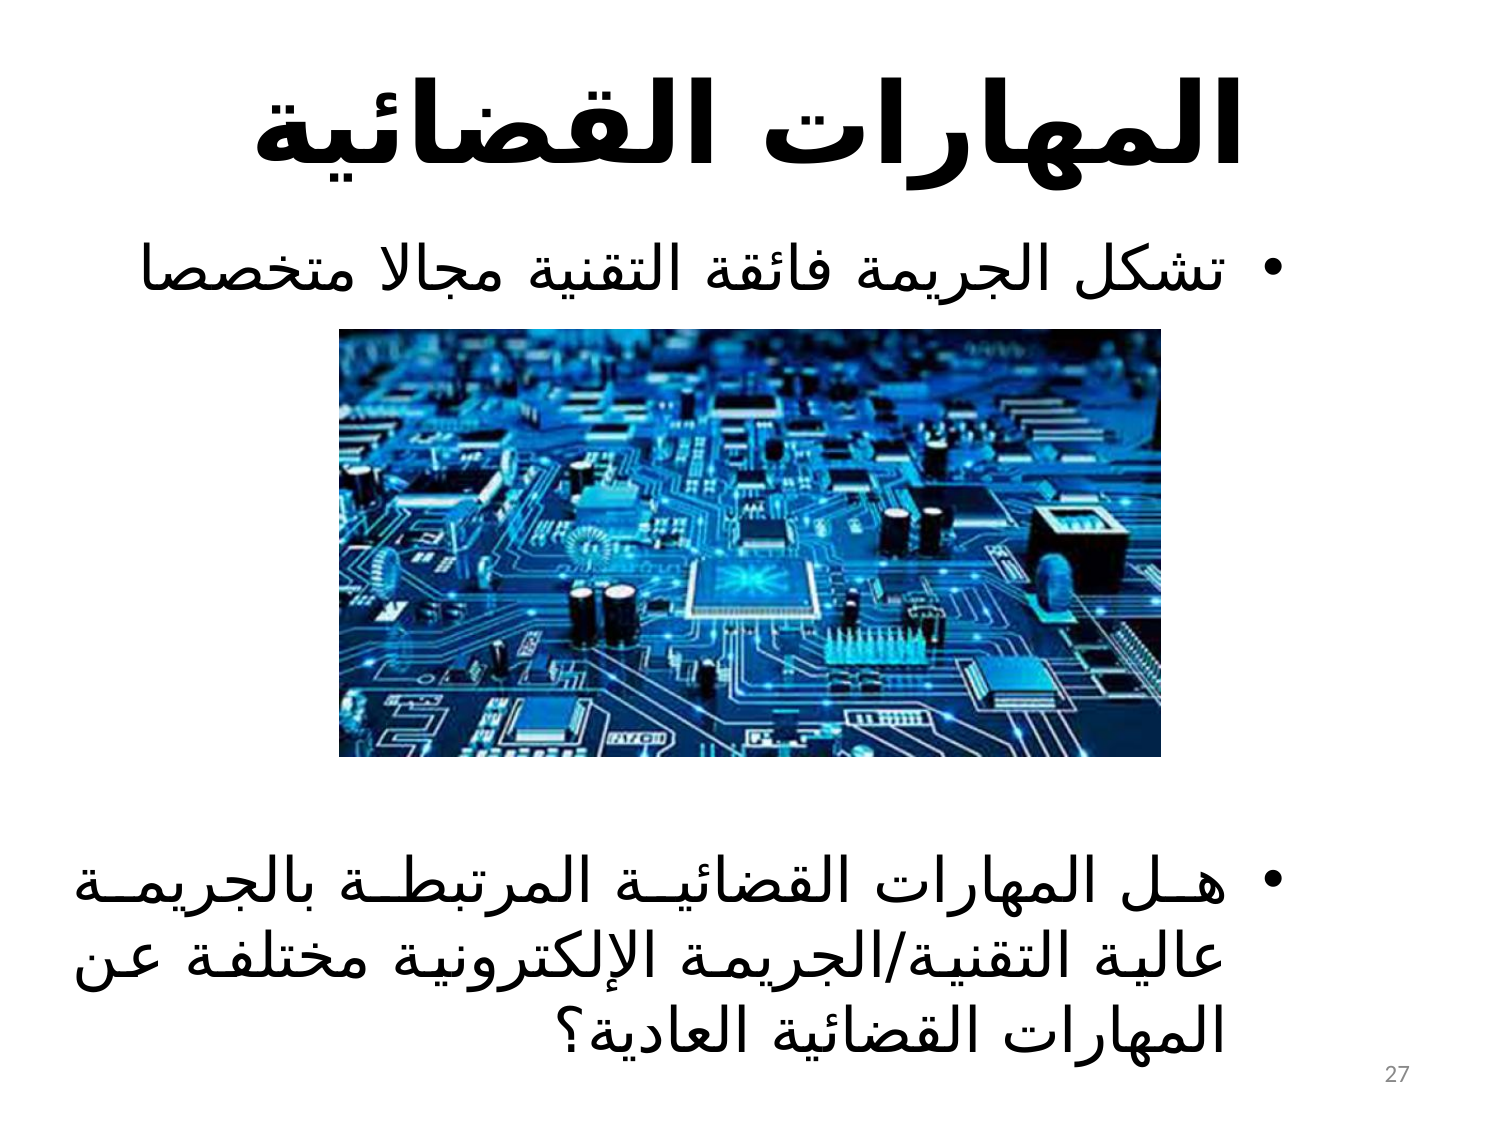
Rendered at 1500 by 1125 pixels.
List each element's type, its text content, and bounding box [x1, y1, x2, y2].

text_box تشكل الجريمة فائقة التقنية مجالا متخصصا هل المهارات القضائية المرتبطة بالجريمة عالية التقنية/الجريمة الإلكترونية مختلفة عن المهارات القضائية العادية؟ [57, 220, 1300, 1097]
title المهارات القضائية [75, 24, 1425, 213]
slide_number 27 [1074, 1042, 1425, 1103]
picture [338, 329, 1162, 757]
